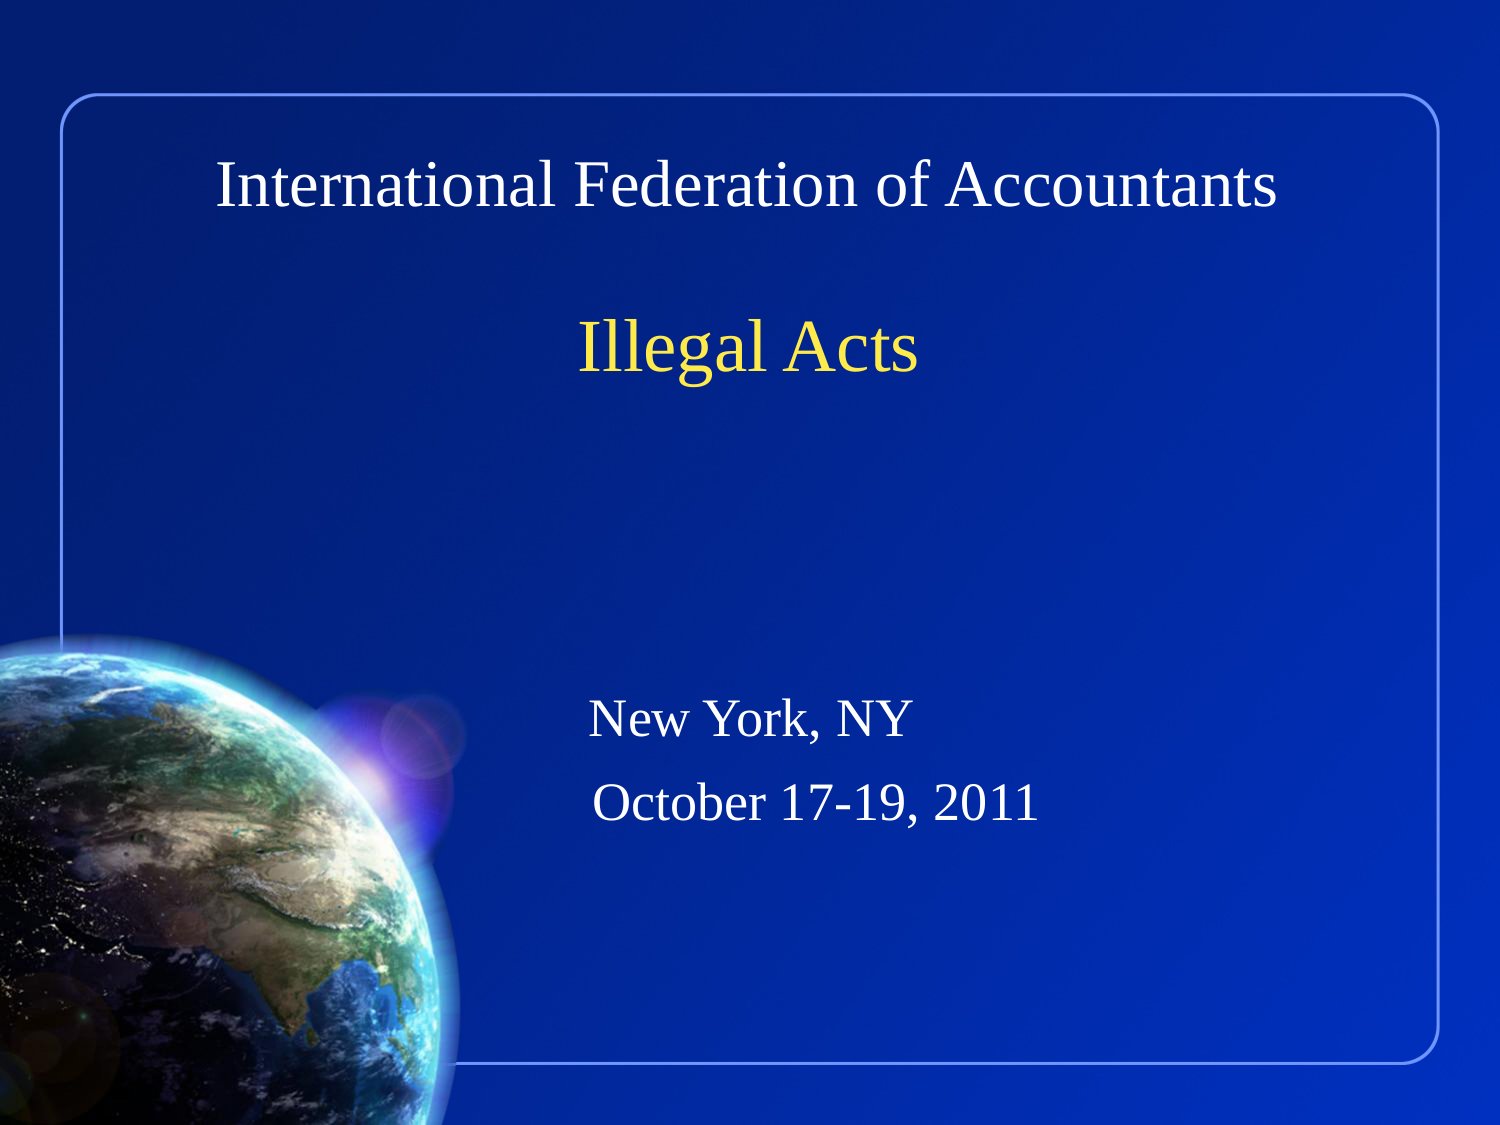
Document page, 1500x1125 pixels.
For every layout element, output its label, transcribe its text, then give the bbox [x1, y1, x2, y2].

list Illegal Acts [147, 288, 1351, 510]
picture [0, 0, 1500, 1125]
list October 17-19, 2011 [576, 758, 1388, 850]
list New York, NY [573, 674, 1385, 766]
